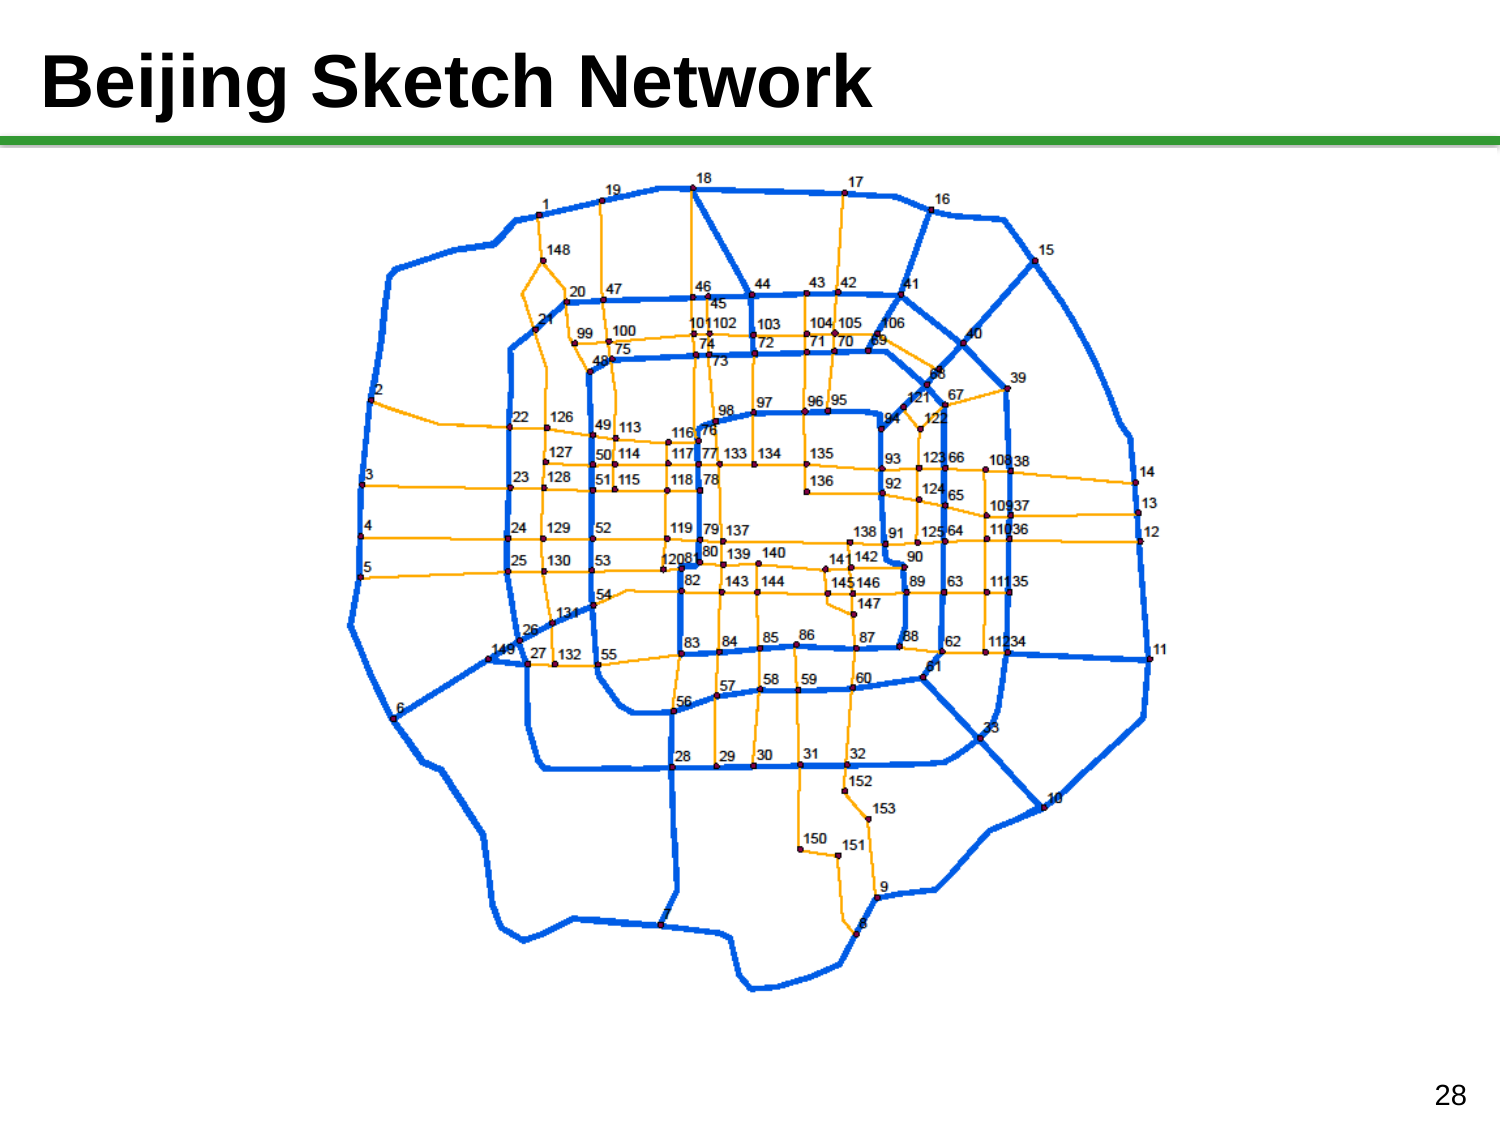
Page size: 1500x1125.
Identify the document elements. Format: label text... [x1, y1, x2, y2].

text_box [0, 136, 1500, 145]
title Beijing Sketch Network [25, 18, 1483, 134]
slide_number 28 [1390, 1063, 1482, 1124]
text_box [0, 147, 1498, 1029]
